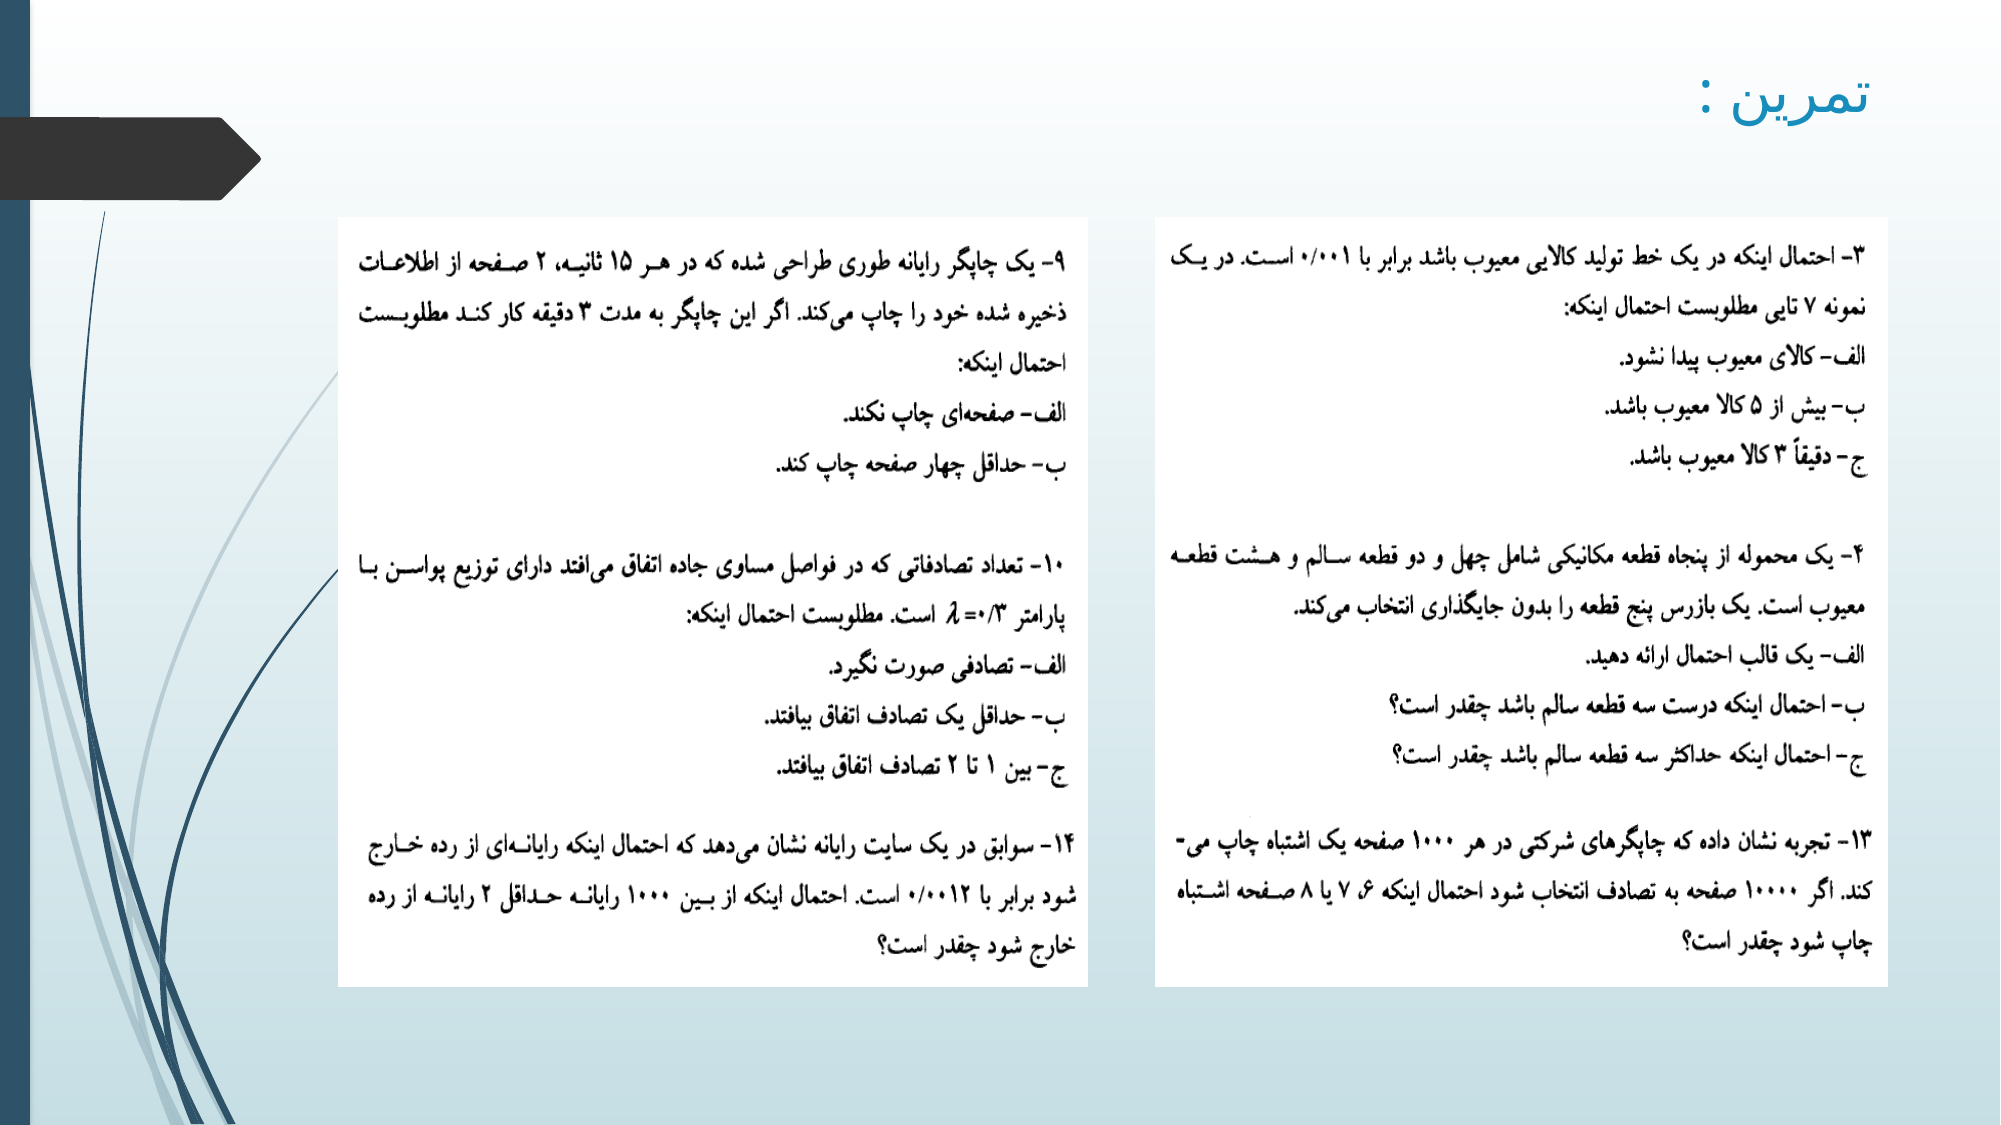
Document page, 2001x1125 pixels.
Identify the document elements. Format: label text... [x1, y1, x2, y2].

title تمرین : [425, 46, 1888, 182]
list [1155, 217, 1888, 987]
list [337, 217, 1089, 987]
